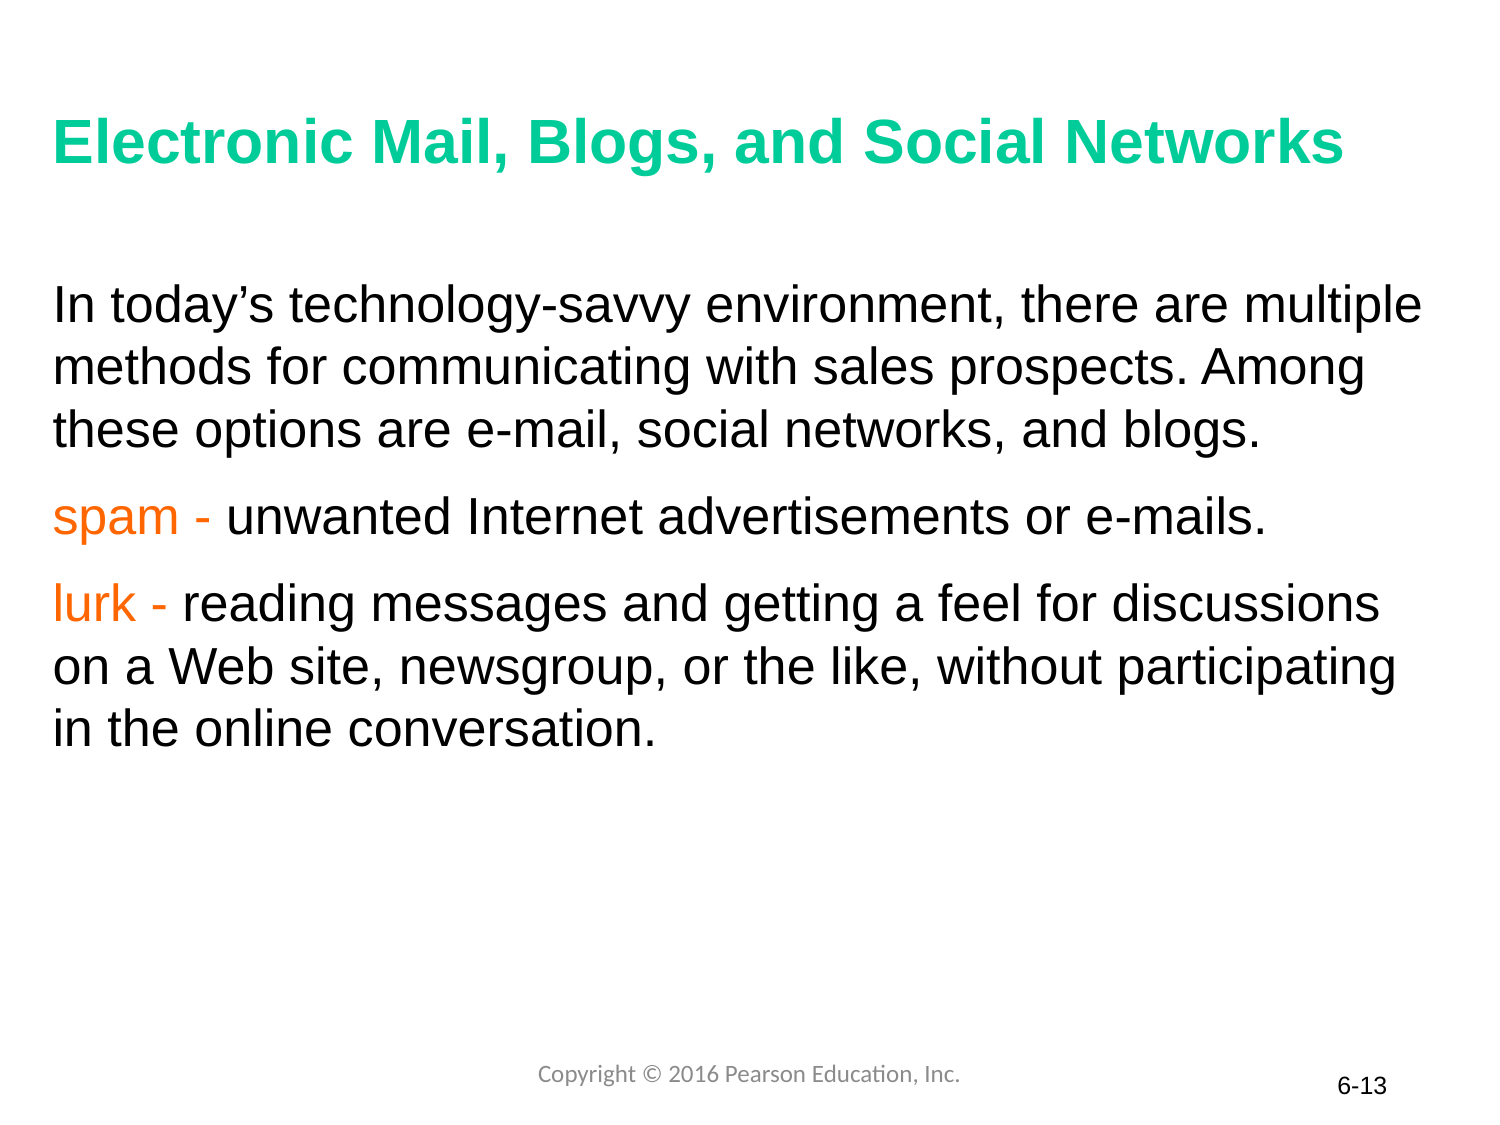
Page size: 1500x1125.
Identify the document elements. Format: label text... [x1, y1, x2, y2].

footer Copyright © 2016 Pearson Education, Inc. [512, 1042, 988, 1103]
list In today’s technology-savvy environment, there are multiple methods for communicating with sales prospects. Among these options are e-mail, social networks, and blogs. spam - unwanted Internet advertisements or e-mails. lurk - reading messages and getting a feel for discussions on a Web site, newsgroup, or the like, without participating in the online conversation. [37, 262, 1463, 1005]
title Electronic Mail, Blogs, and Social Networks [37, 45, 1388, 233]
